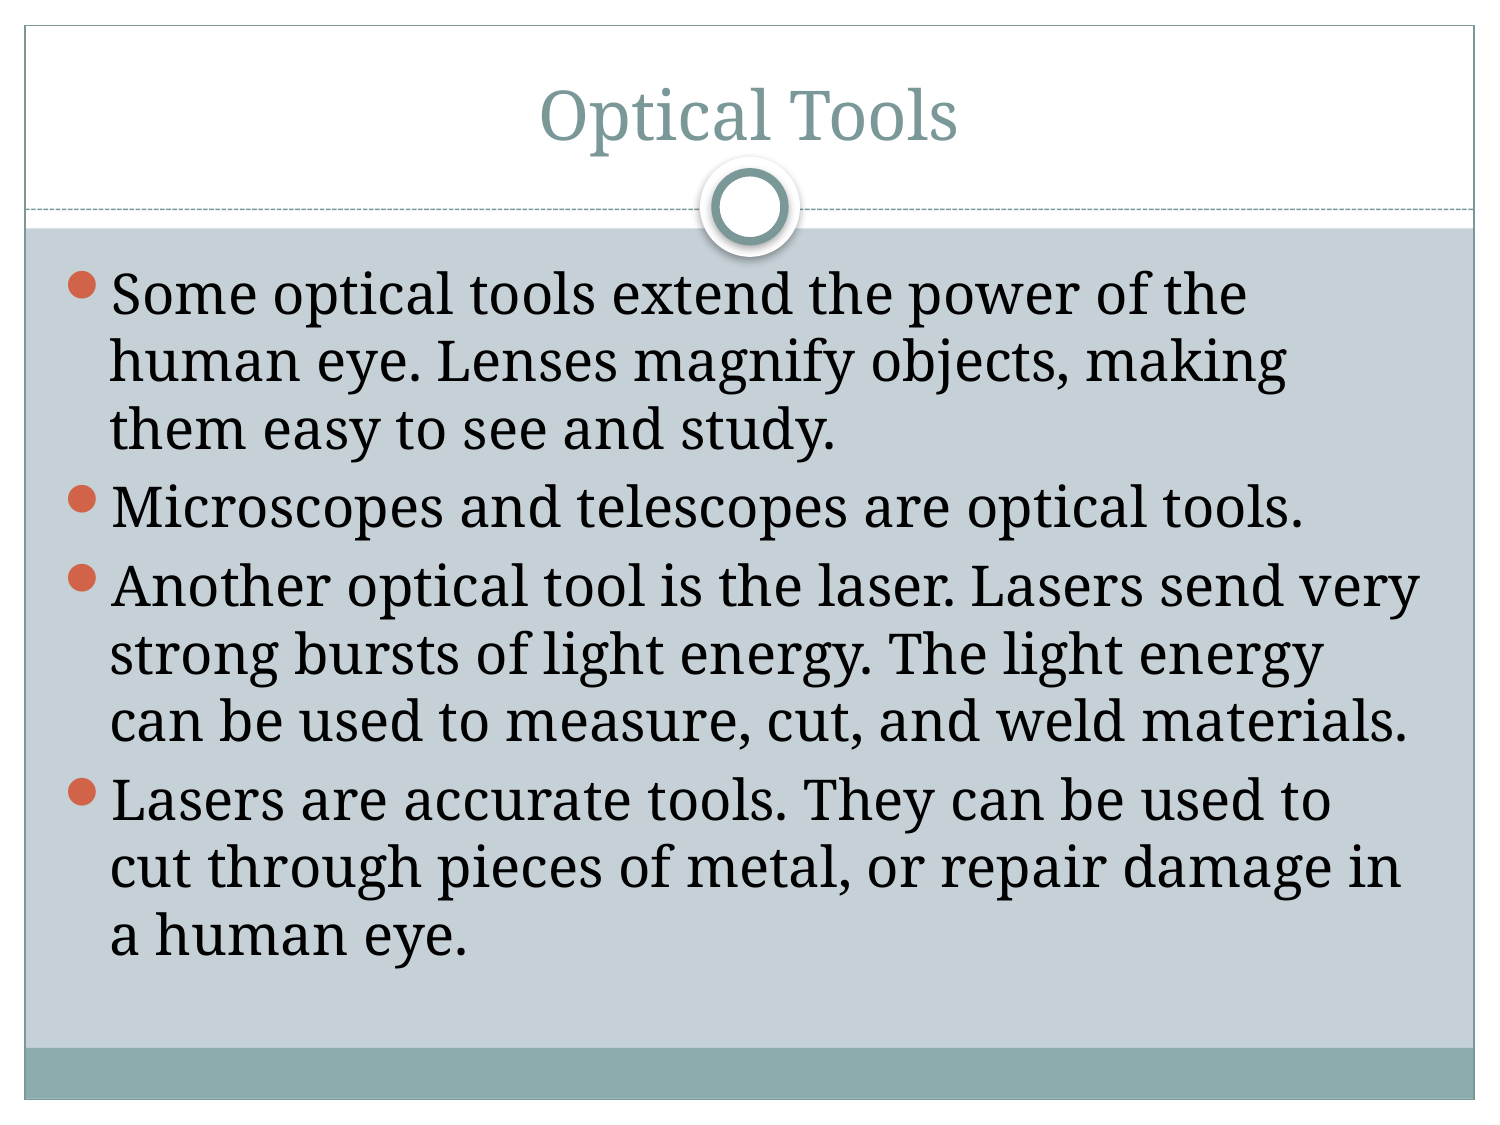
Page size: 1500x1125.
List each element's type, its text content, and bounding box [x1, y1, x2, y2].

list Some optical tools extend the power of the human eye. Lenses magnify objects, making them easy to see and study. Microscopes and telescopes are optical tools. Another optical tool is the laser. Lasers send very strong bursts of light energy. The light energy can be used to measure, cut, and weld materials. Lasers are accurate tools. They can be used to cut through pieces of metal, or repair damage in a human eye. [49, 250, 1445, 1001]
title Optical Tools [49, 37, 1450, 162]
